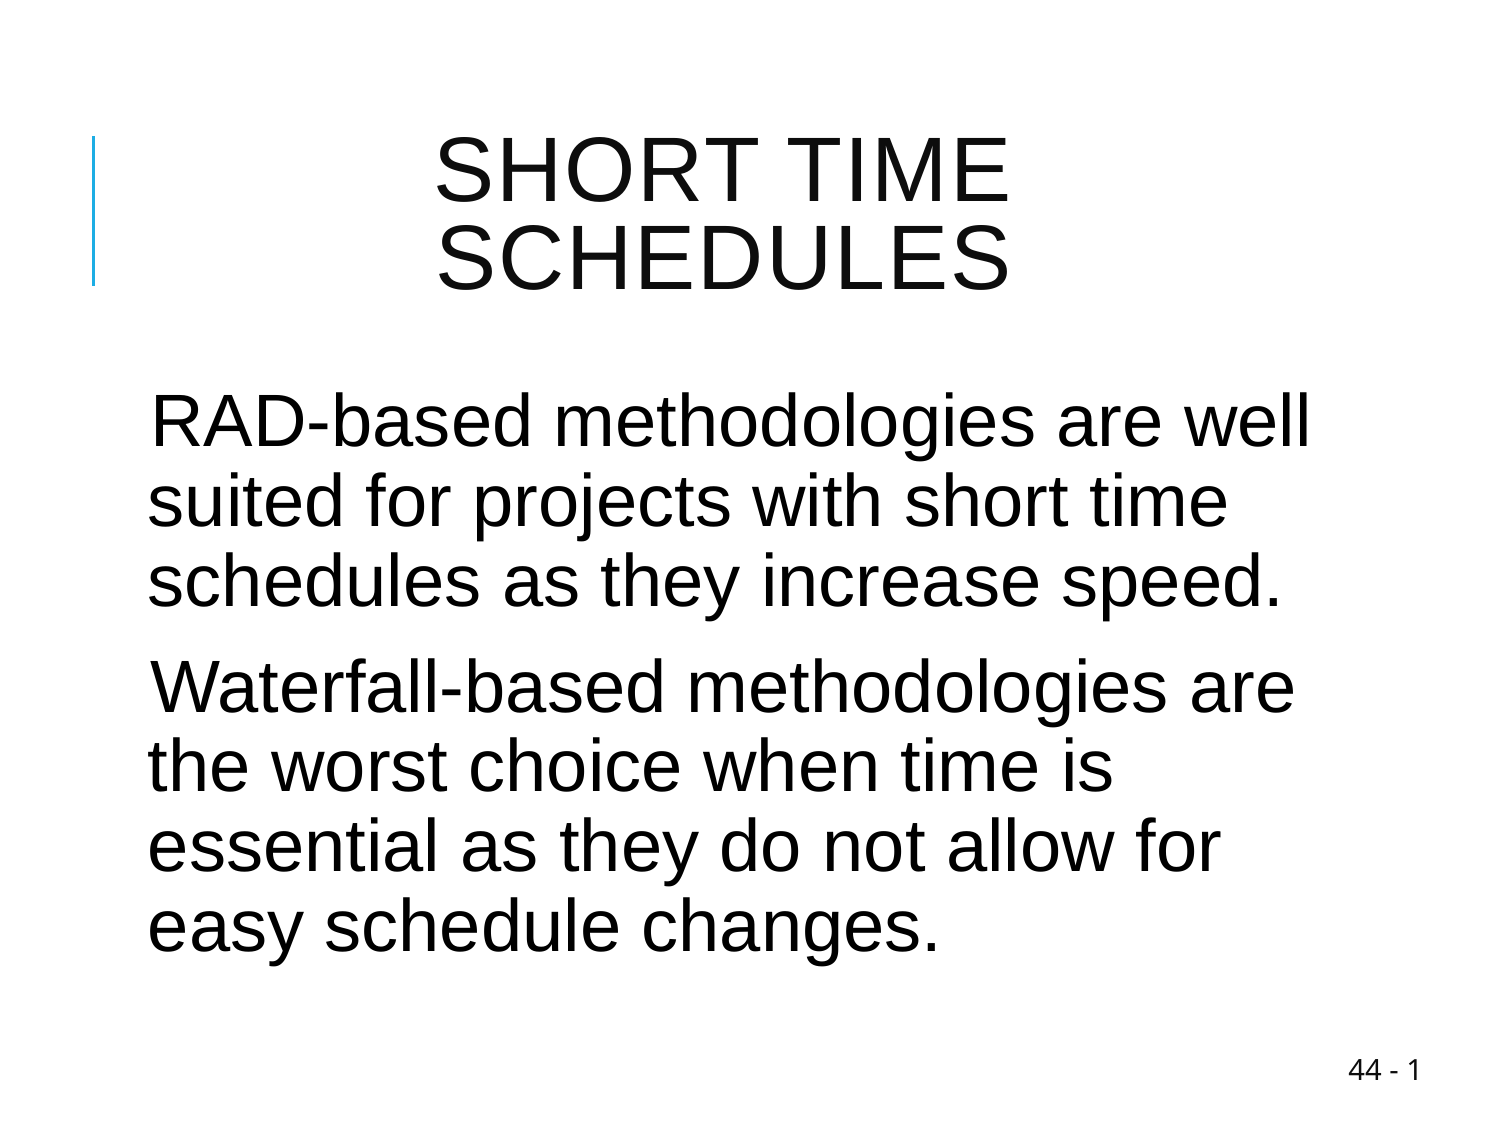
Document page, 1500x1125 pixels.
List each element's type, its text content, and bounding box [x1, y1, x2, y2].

list RAD-based methodologies are well suited for projects with short time schedules as they increase speed. Waterfall-based methodologies are the worst choice when time is essential as they do not allow for easy schedule changes. [126, 375, 1322, 1035]
slide_number 1 - 44 [1333, 1061, 1454, 1107]
title Short Time Schedules [126, 96, 1322, 342]
